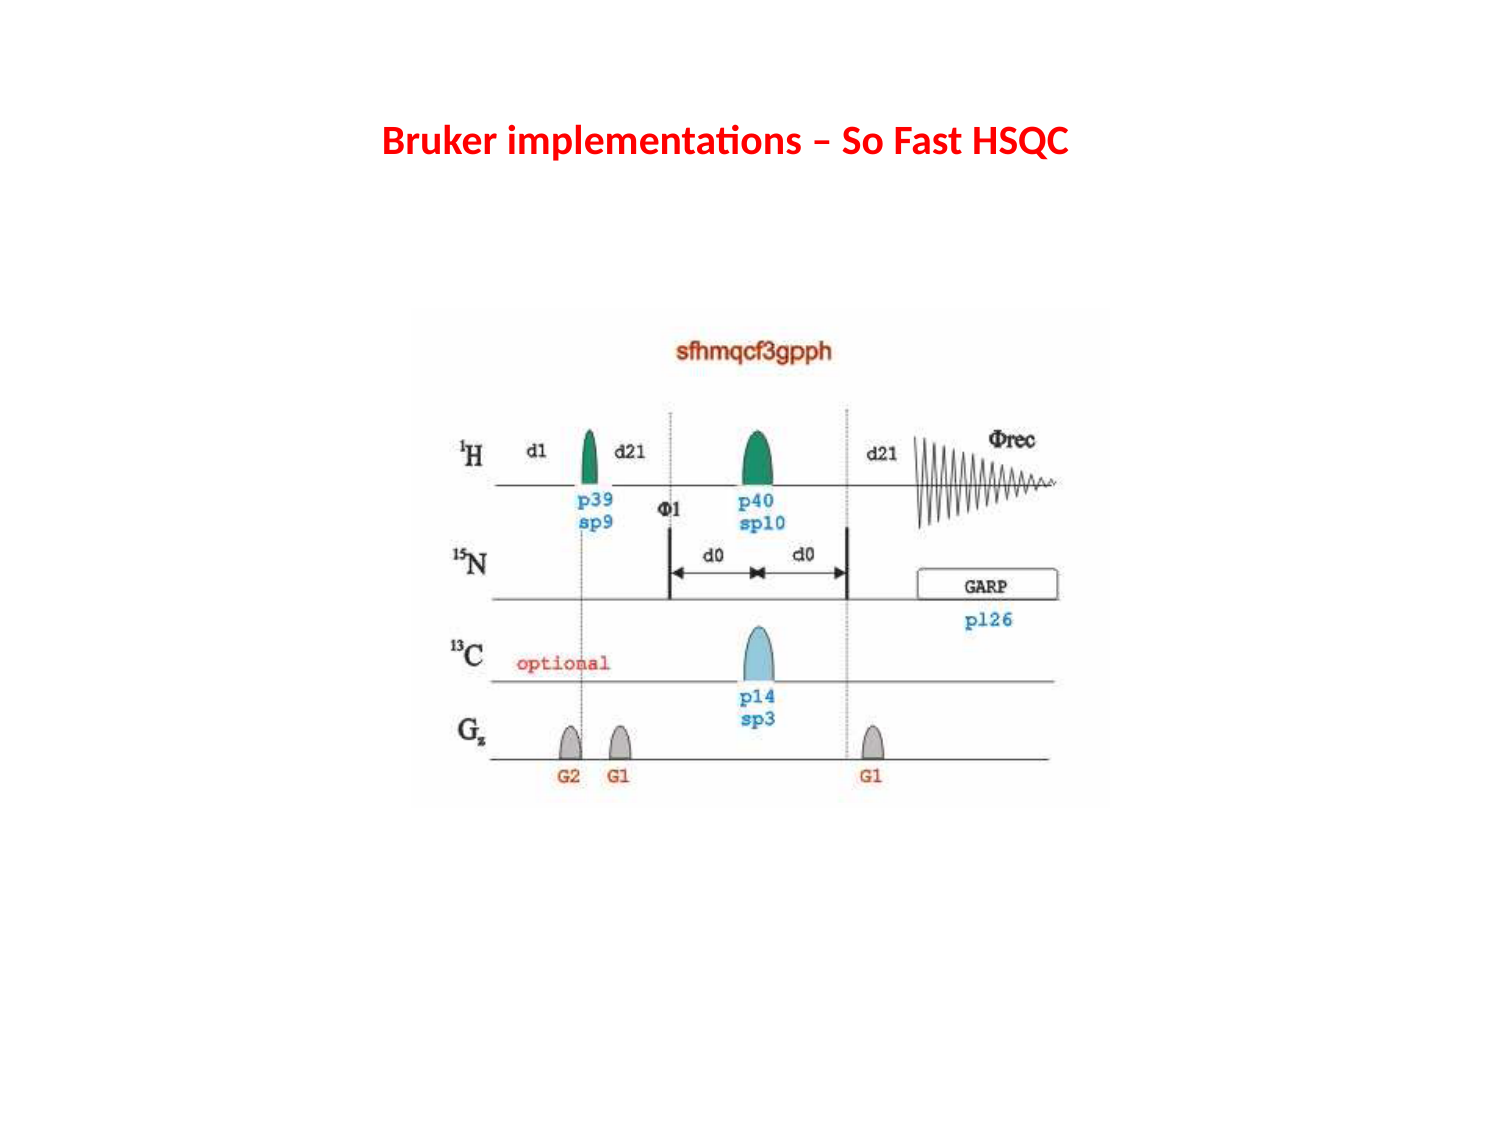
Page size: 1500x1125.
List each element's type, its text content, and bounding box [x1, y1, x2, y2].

picture [312, 308, 1225, 817]
text_box Bruker implementations – So Fast HSQC [152, 105, 1299, 170]
